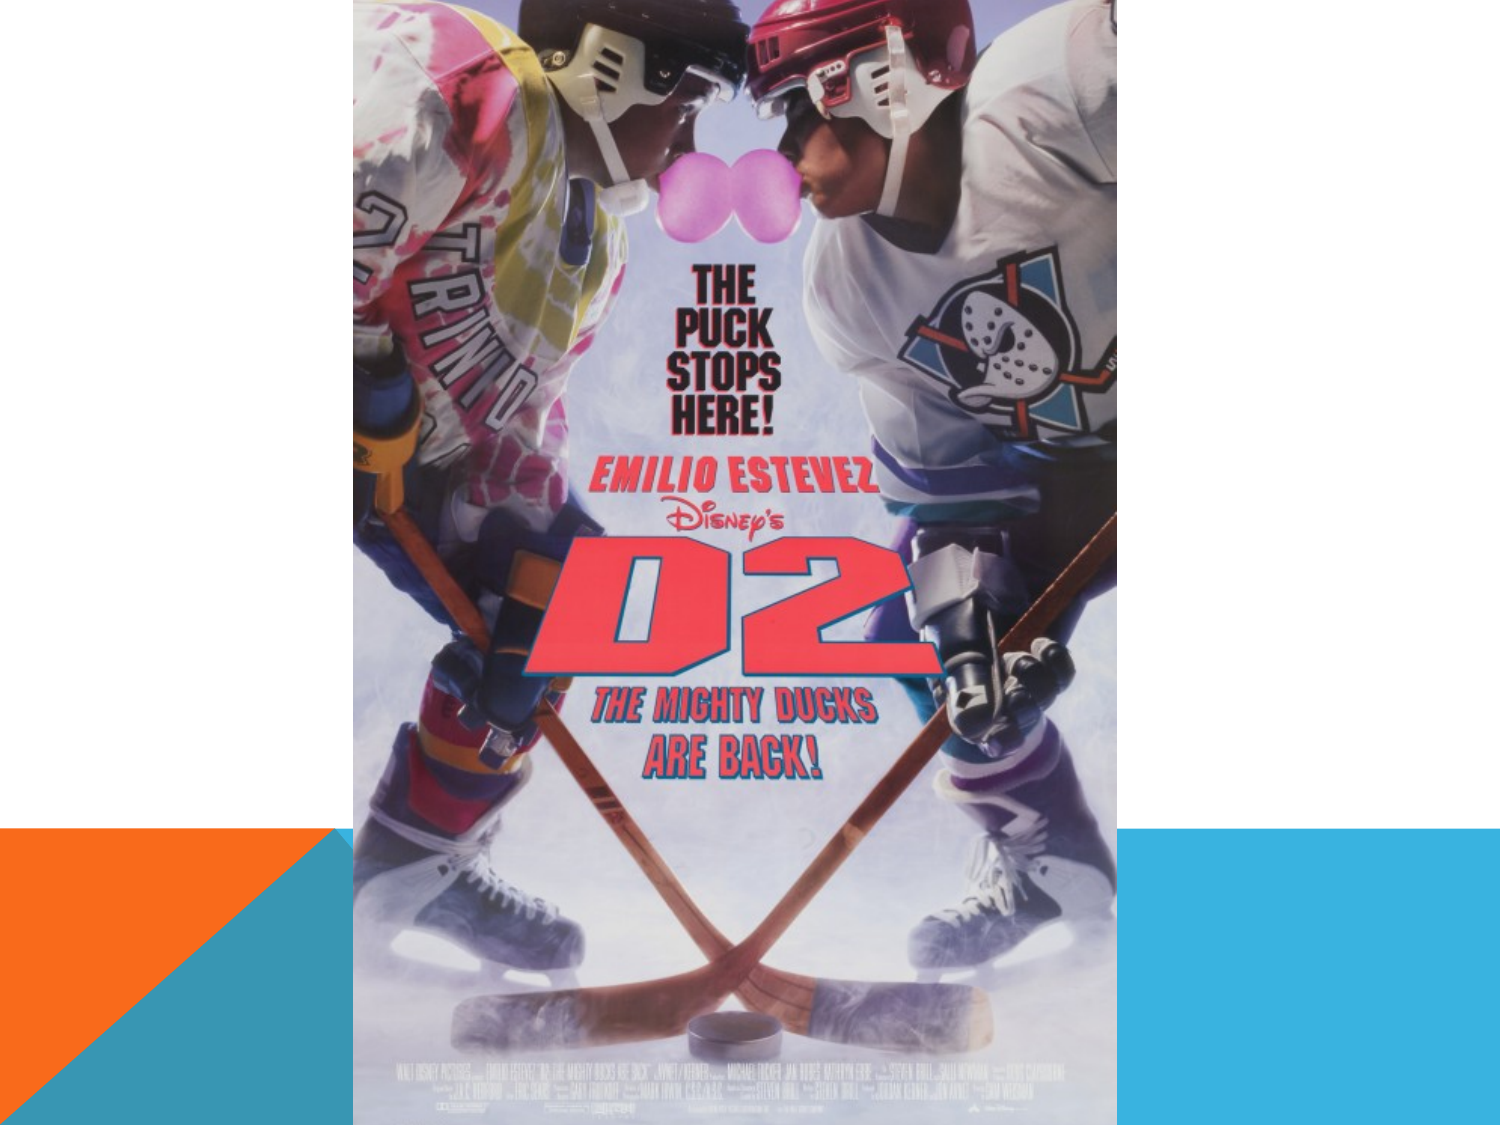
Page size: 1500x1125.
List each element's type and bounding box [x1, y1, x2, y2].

picture [353, 0, 1117, 1125]
